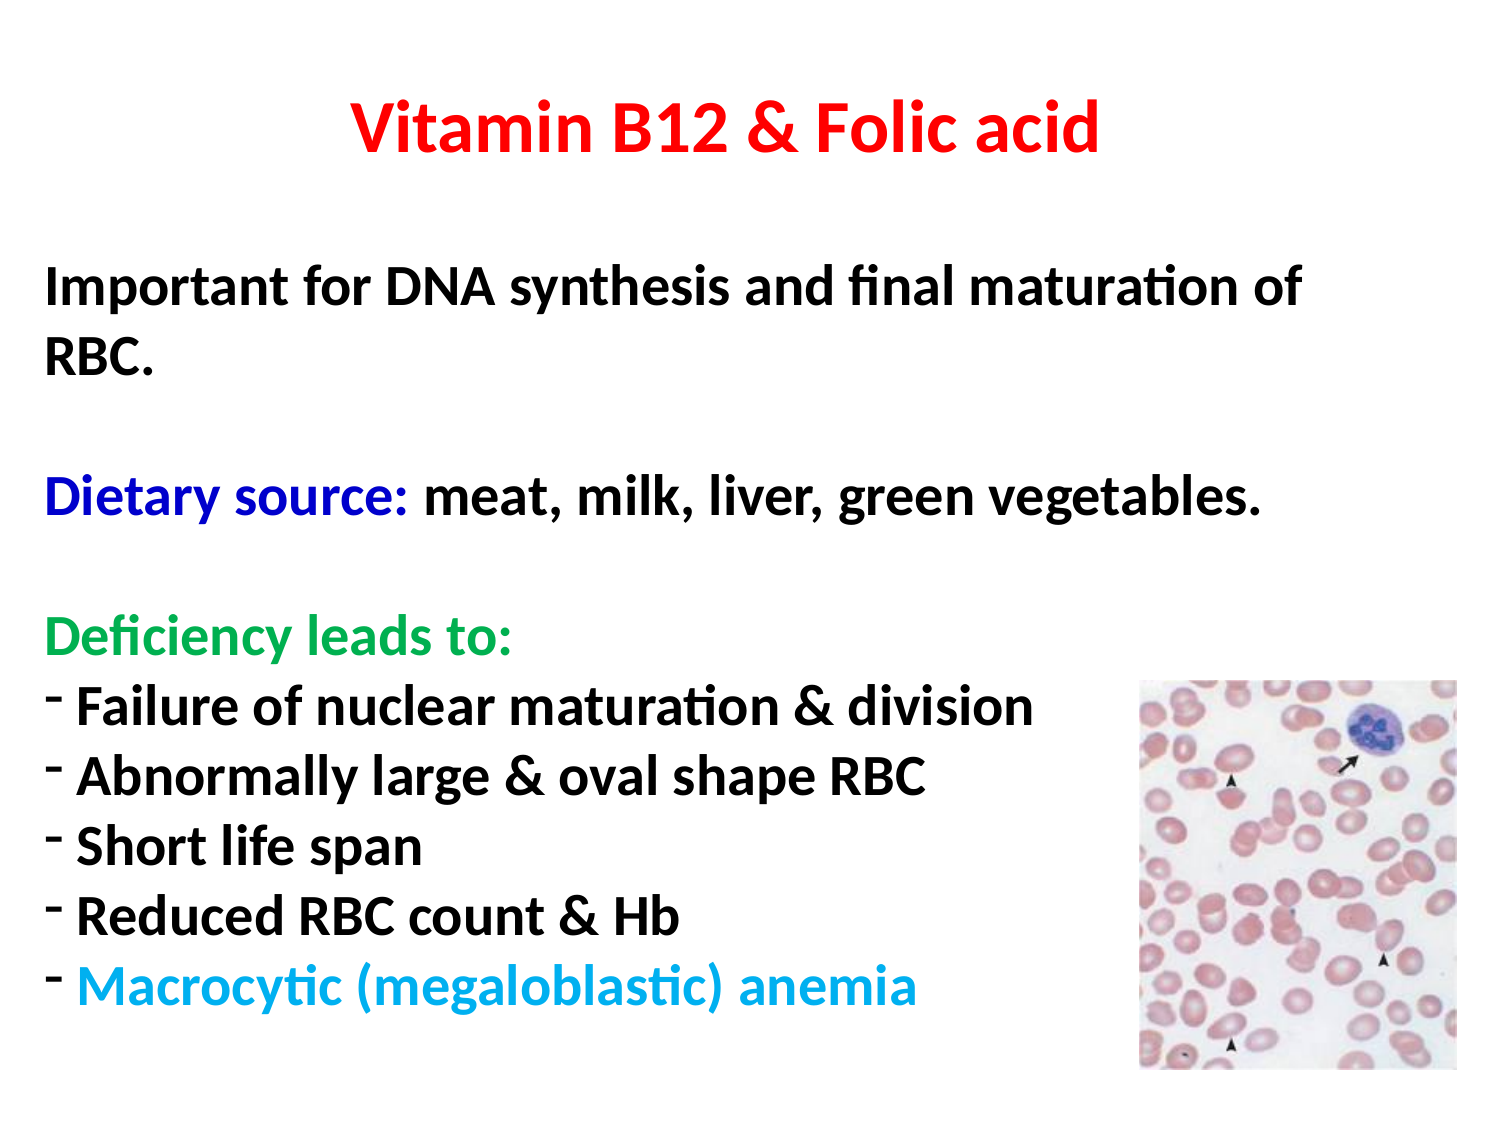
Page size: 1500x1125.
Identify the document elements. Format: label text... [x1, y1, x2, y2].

text_box Vitamin B12 & Folic acid Important for DNA synthesis and final maturation of RBC. Dietary source: meat, milk, liver, green vegetables. Deficiency leads to: Failure of nuclear maturation & division Abnormally large & oval shape RBC Short life span Reduced RBC count & Hb Macrocytic (megaloblastic) anemia [29, 0, 1424, 1095]
picture [1139, 680, 1458, 1070]
